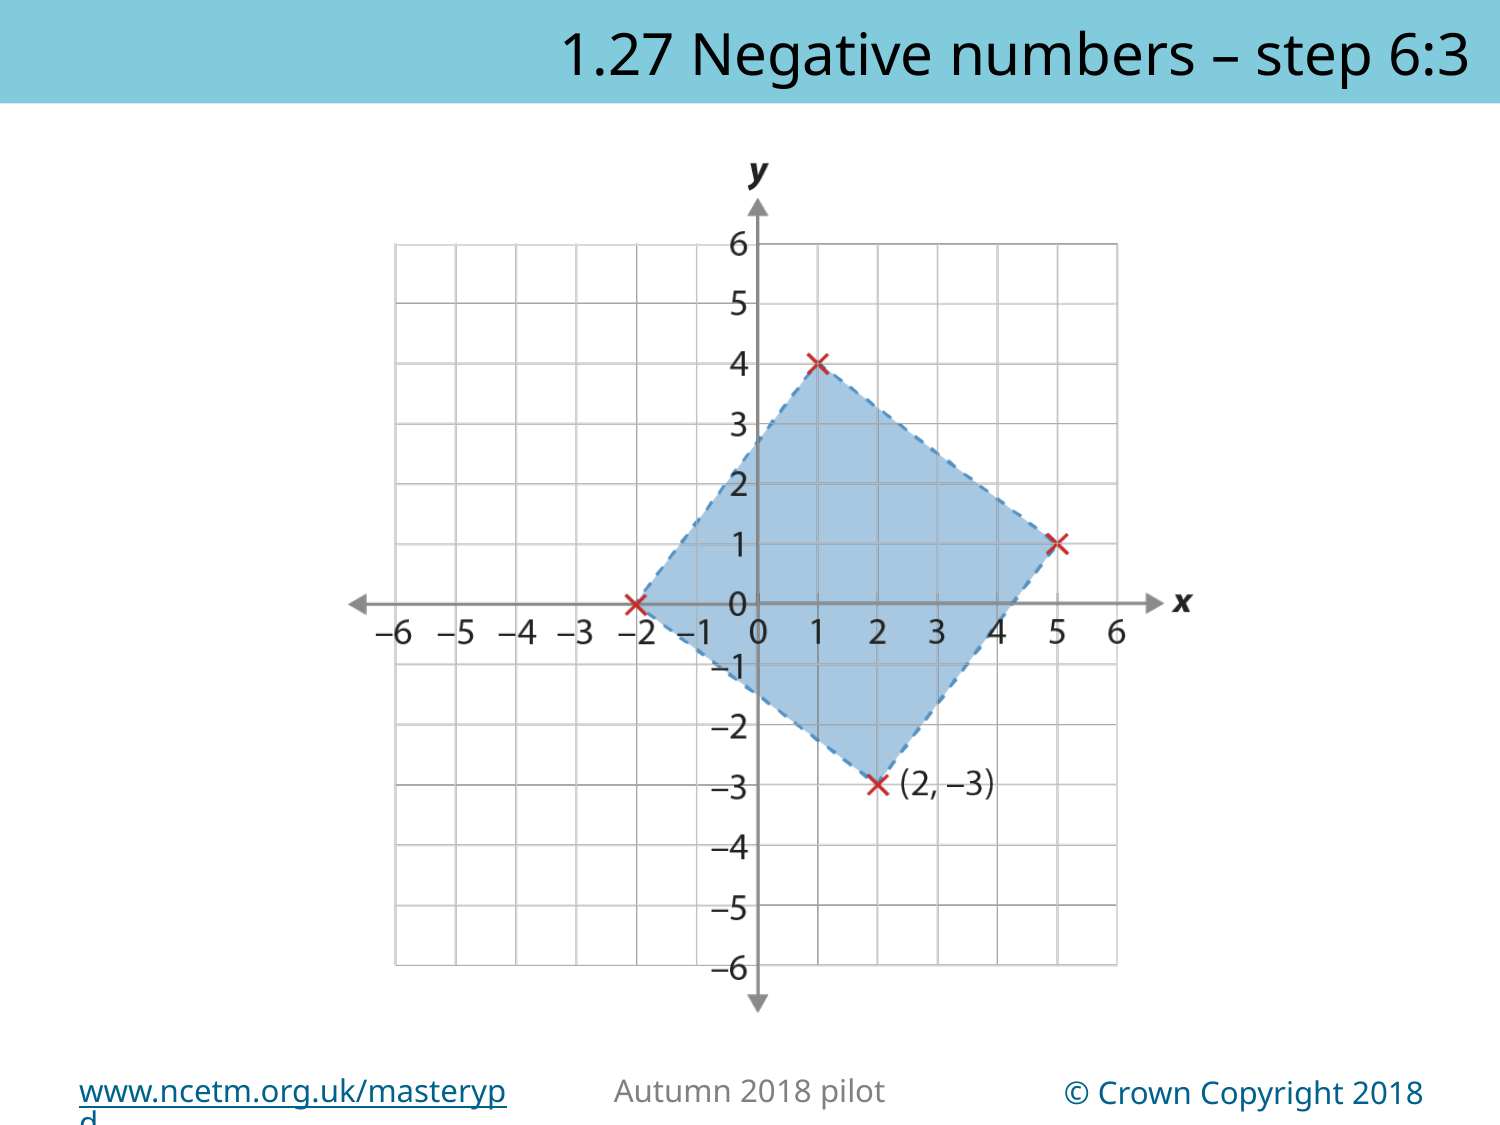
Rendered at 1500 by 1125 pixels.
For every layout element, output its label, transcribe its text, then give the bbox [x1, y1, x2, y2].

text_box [1170, 586, 1196, 615]
picture [621, 589, 657, 620]
list 1.27 Negative numbers – step 6:3 [0, 0, 1500, 104]
picture [677, 150, 1197, 1013]
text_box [347, 243, 684, 967]
